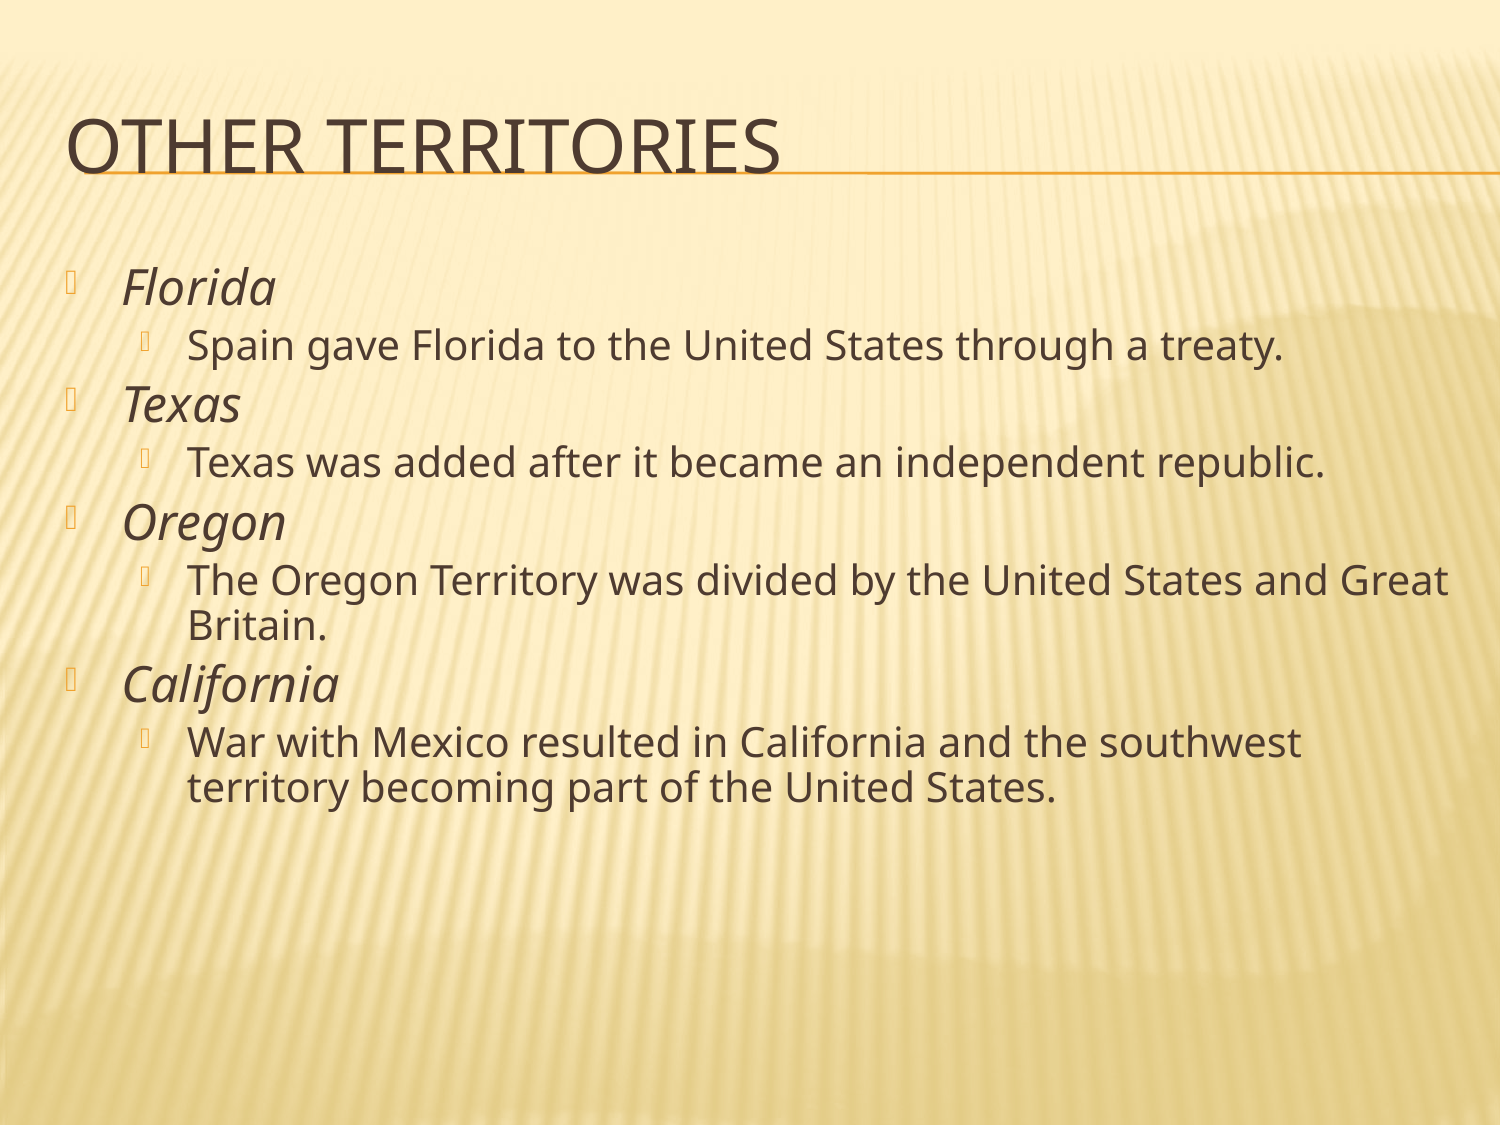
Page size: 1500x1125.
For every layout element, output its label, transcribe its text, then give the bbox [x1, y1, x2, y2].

title Other Territories [50, 75, 1475, 213]
list Florida Spain gave Florida to the United States through a treaty. Texas Texas was added after it became an independent republic. Oregon The Oregon Territory was divided by the United States and Great Britain. California War with Mexico resulted in California and the southwest territory becoming part of the United States. [49, 254, 1476, 998]
